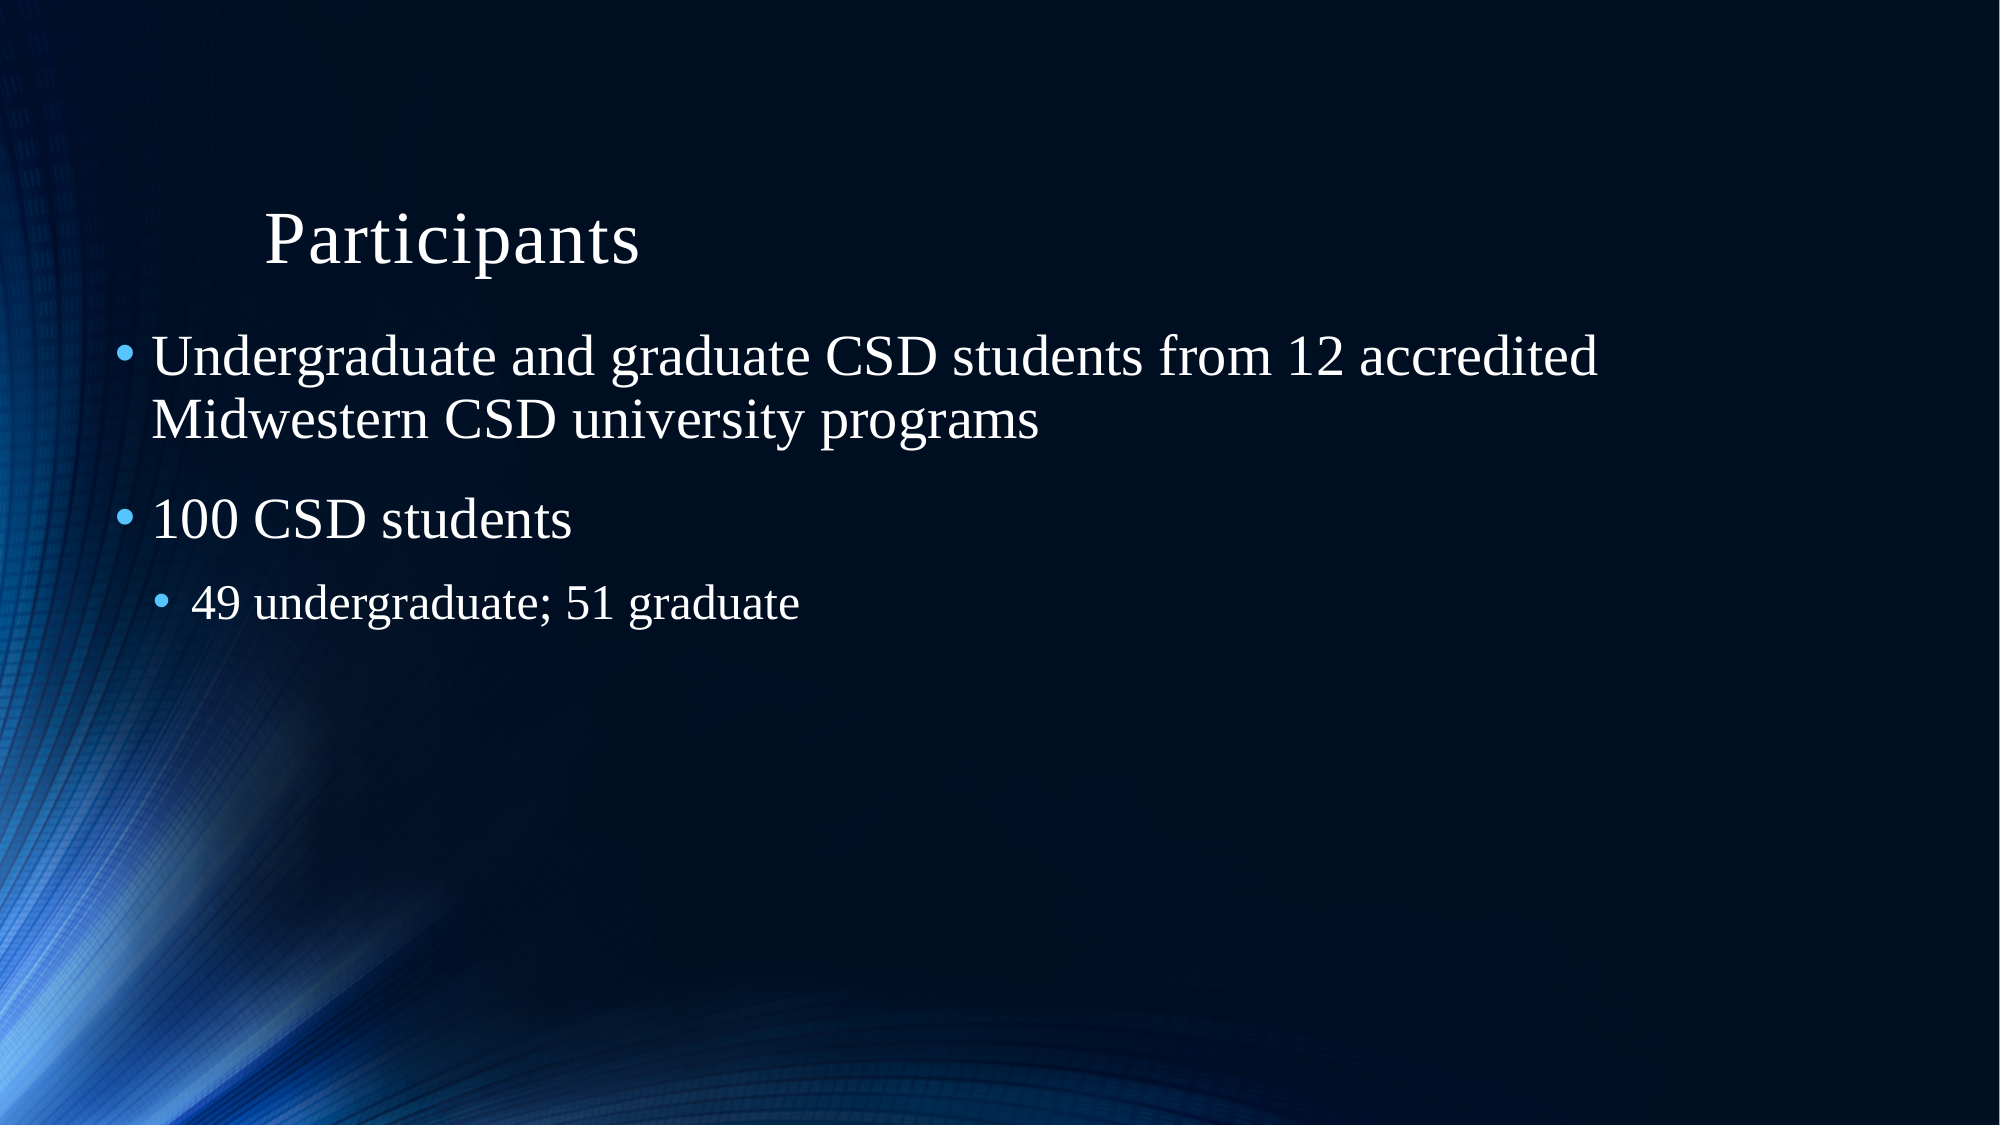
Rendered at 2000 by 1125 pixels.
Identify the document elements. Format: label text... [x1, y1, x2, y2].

picture [0, 0, 2000, 1125]
title Participants [249, 62, 1750, 288]
list Undergraduate and graduate CSD students from 12 accredited Midwestern CSD university programs 100 CSD students 49 undergraduate; 51 graduate [99, 317, 1900, 1125]
